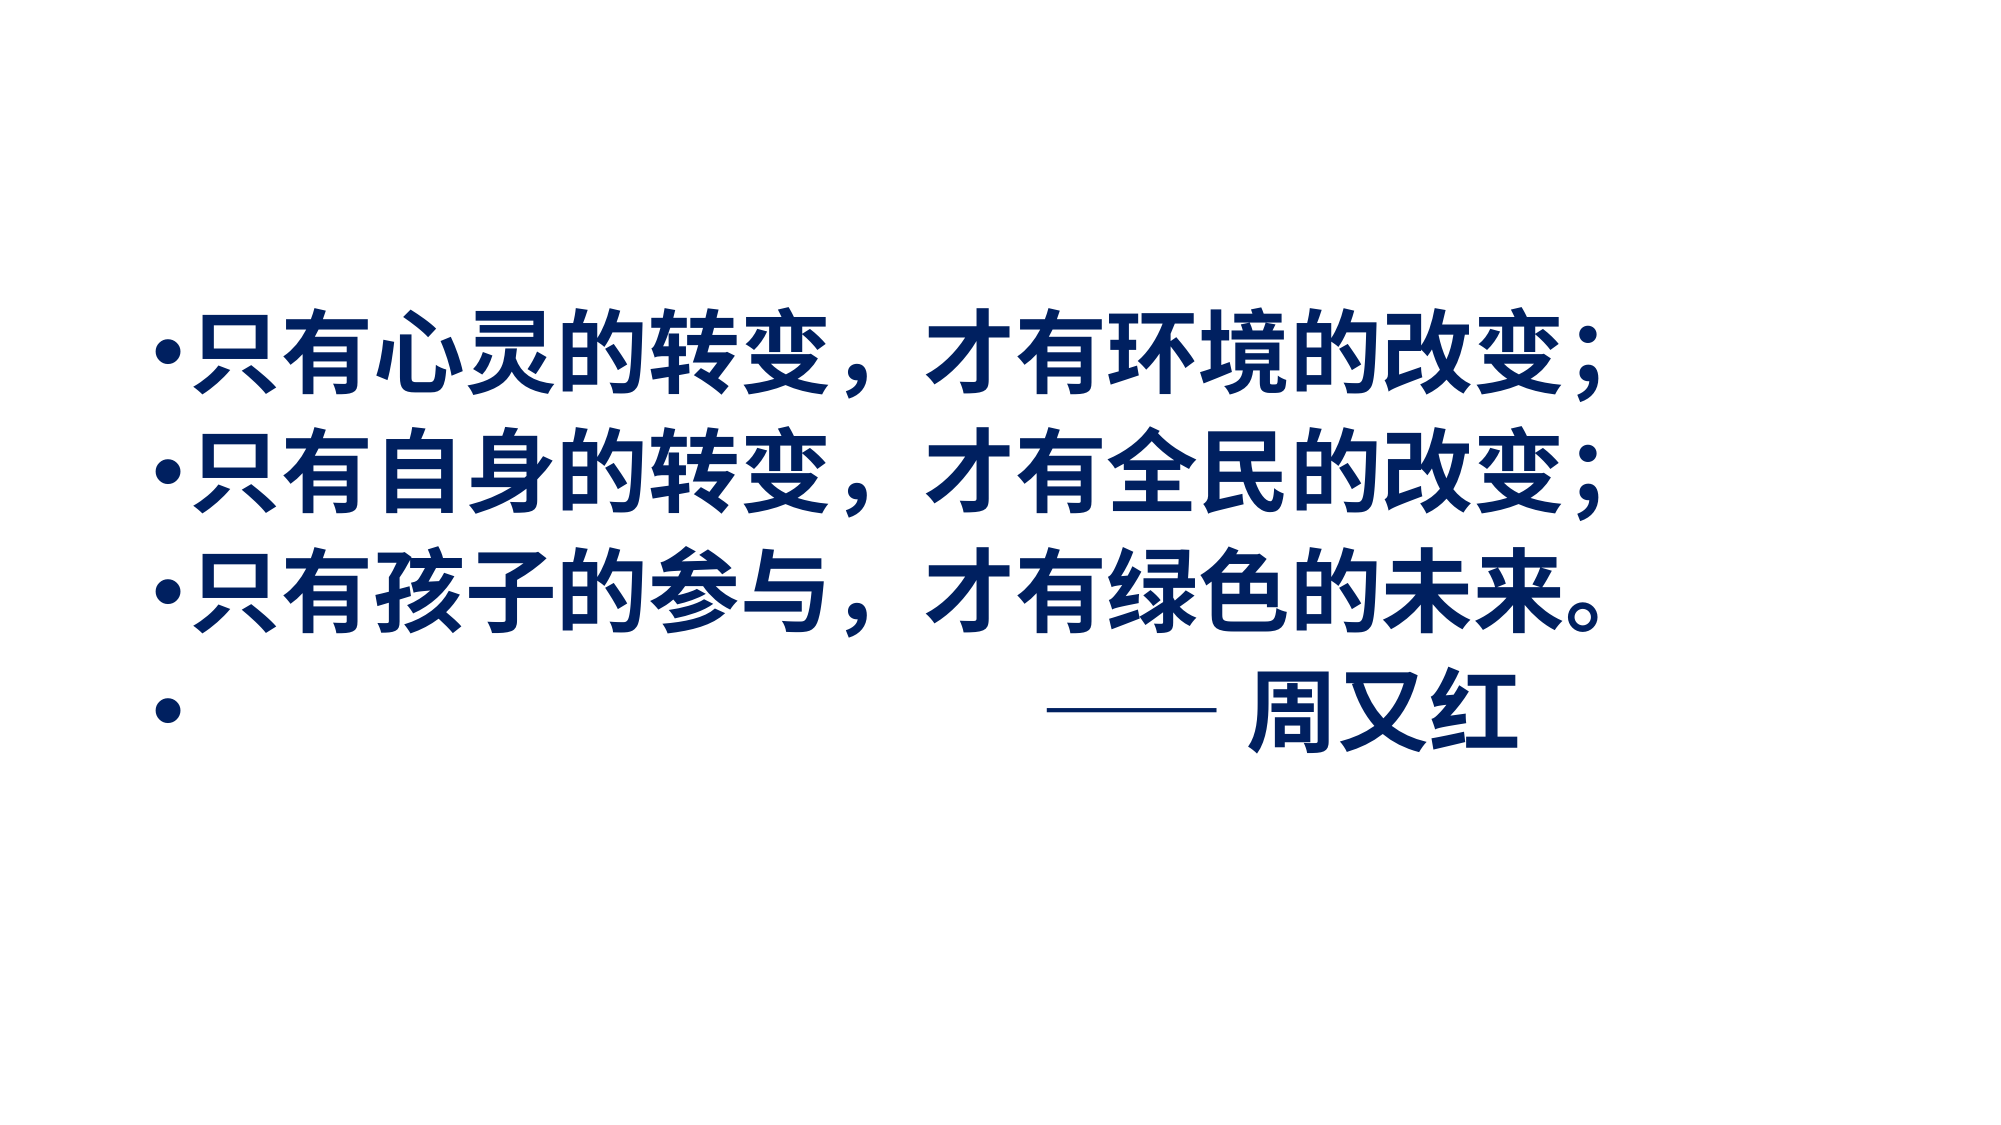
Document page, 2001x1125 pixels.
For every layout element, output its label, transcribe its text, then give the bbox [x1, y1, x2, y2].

list 只有心灵的转变，才有环境的改变； 只有自身的转变，才有全民的改变； 只有孩子的参与，才有绿色的未来。 ——周又红 [137, 299, 1863, 1014]
